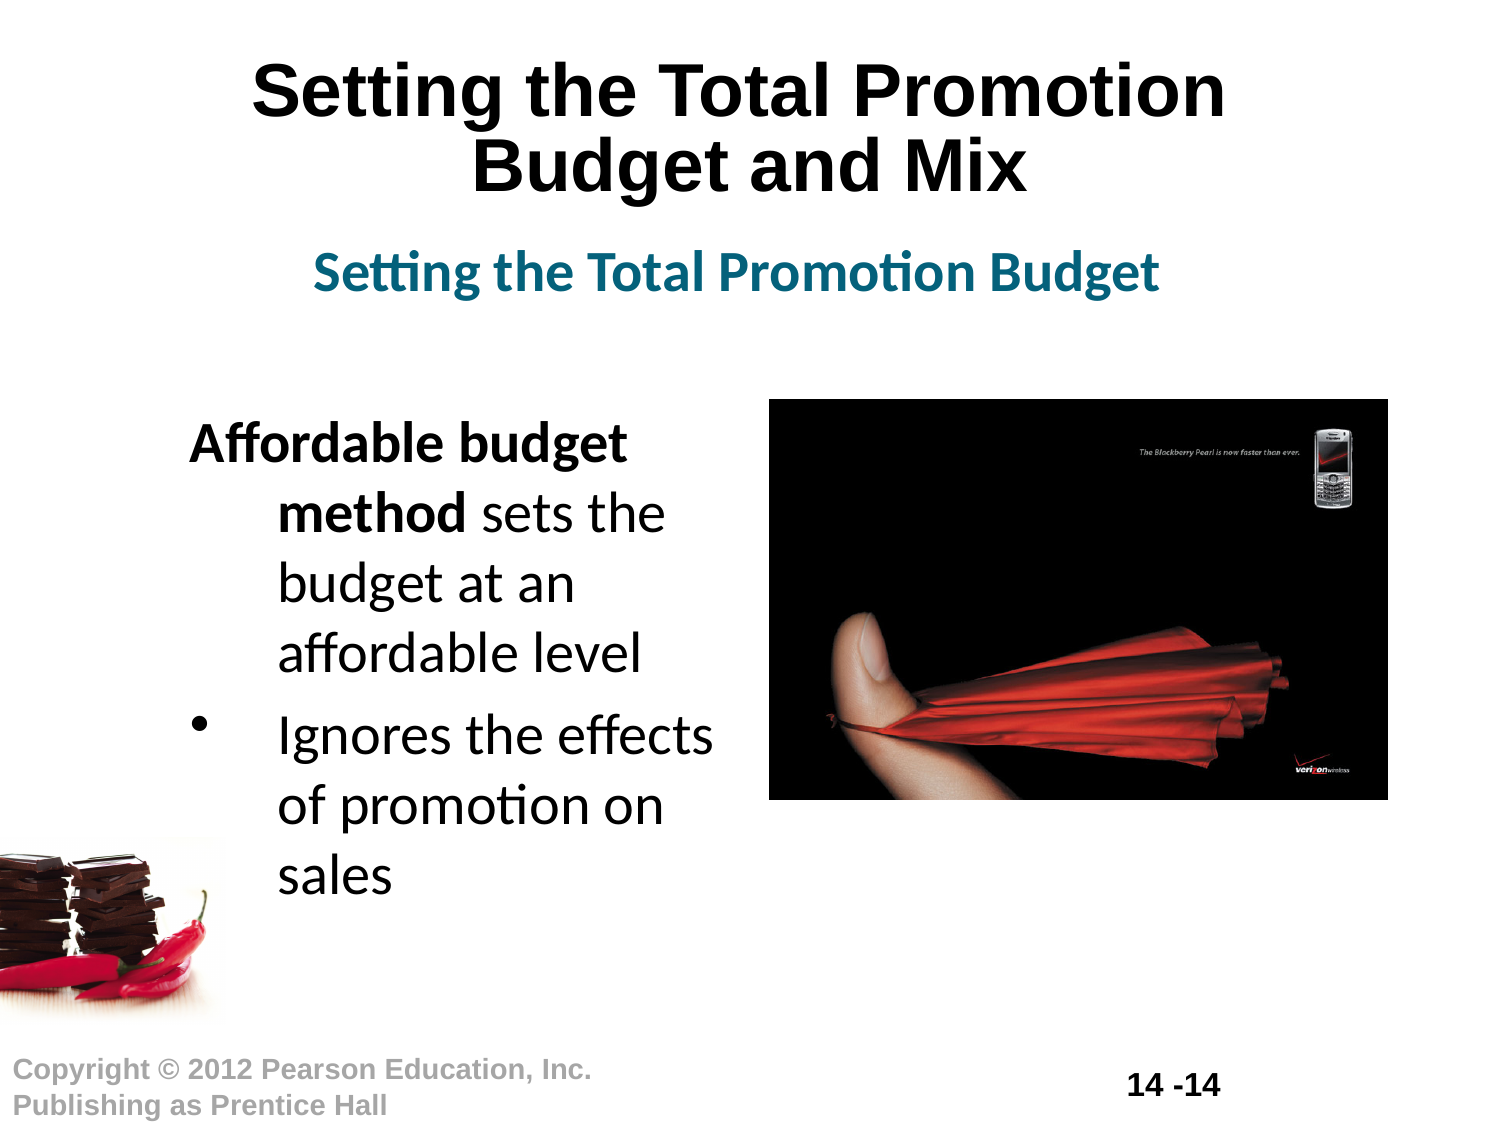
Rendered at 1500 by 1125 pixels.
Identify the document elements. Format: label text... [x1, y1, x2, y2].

list Setting the Total Promotion Budget [149, 237, 1326, 301]
picture [769, 399, 1388, 801]
list Affordable budget method sets the budget at an affordable level Ignores the effects of promotion on sales [174, 324, 751, 988]
picture [0, 837, 226, 1025]
title Setting the Total Promotion Budget and Mix [112, 37, 1388, 226]
